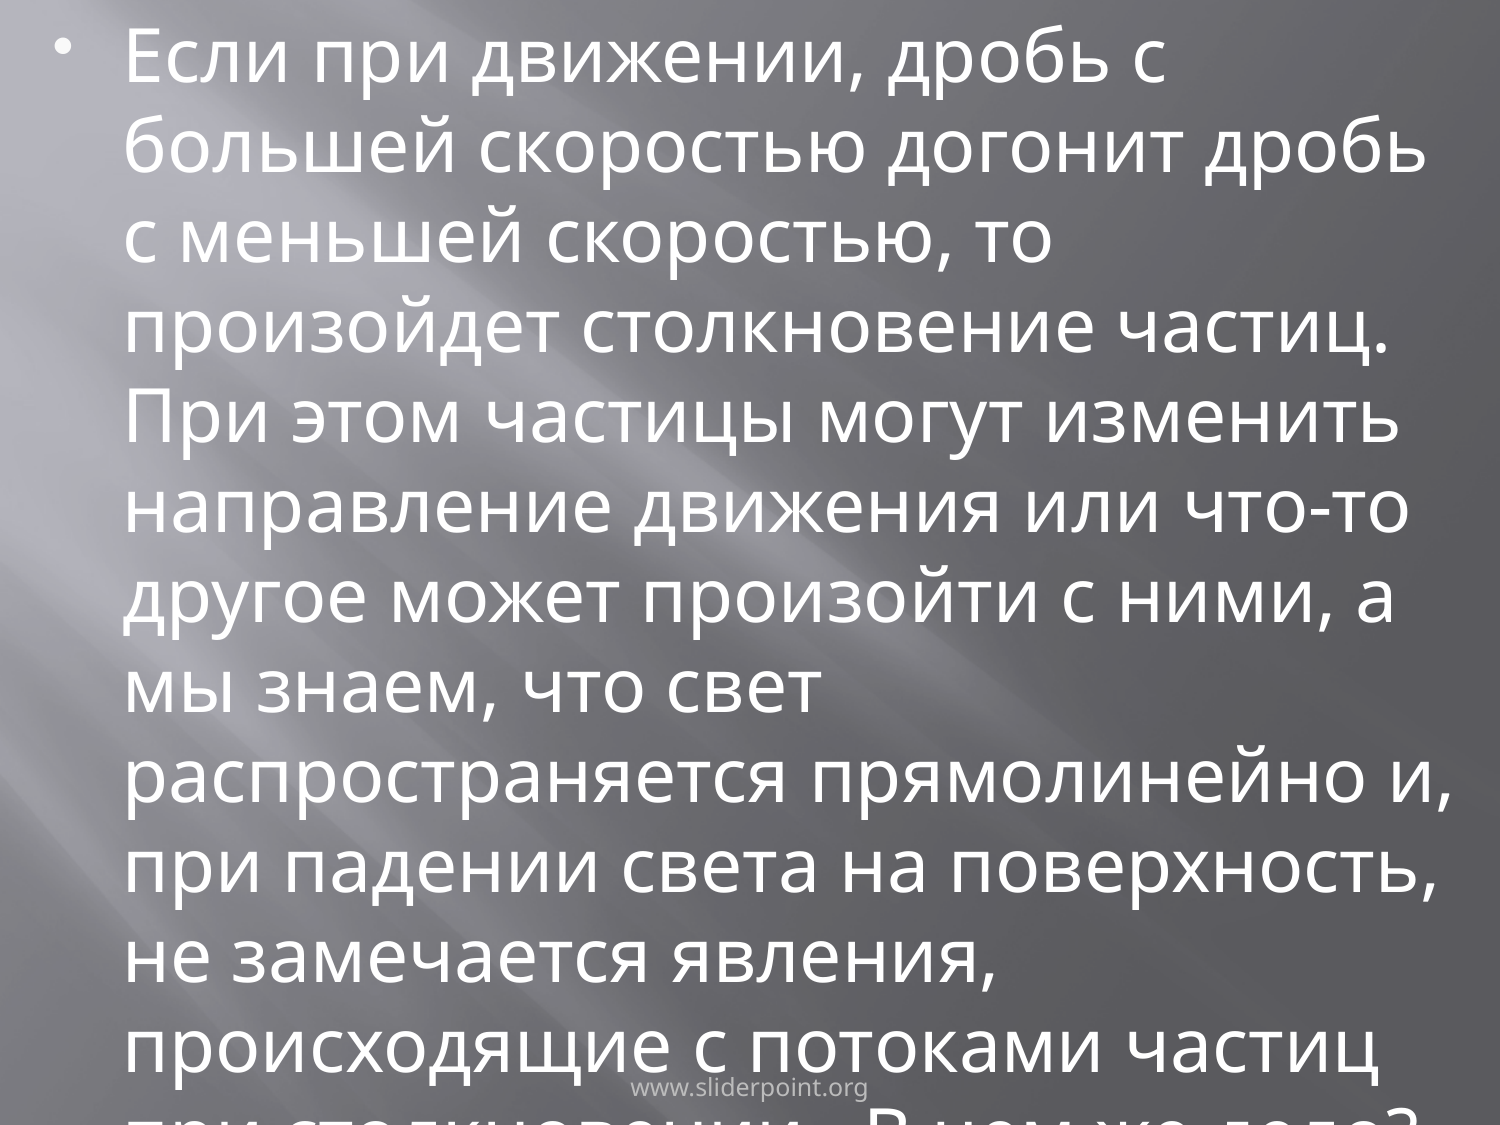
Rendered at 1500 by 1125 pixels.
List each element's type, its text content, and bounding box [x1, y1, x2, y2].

footer www.sliderpoint.org [512, 1052, 988, 1113]
list Если при движении, дробь с большей скоростью догонит дробь с меньшей скоростью, то произойдет столкновение частиц. При этом частицы могут изменить направление движения или что-то другое может произойти с ними, а мы знаем, что свет распространяется прямолинейно и, при падении света на поверхность, не замечается явления, происходящие с потоками частиц при столкновении. В чем же дело? Может свет - это все-таки волна? [17, 0, 1500, 1035]
